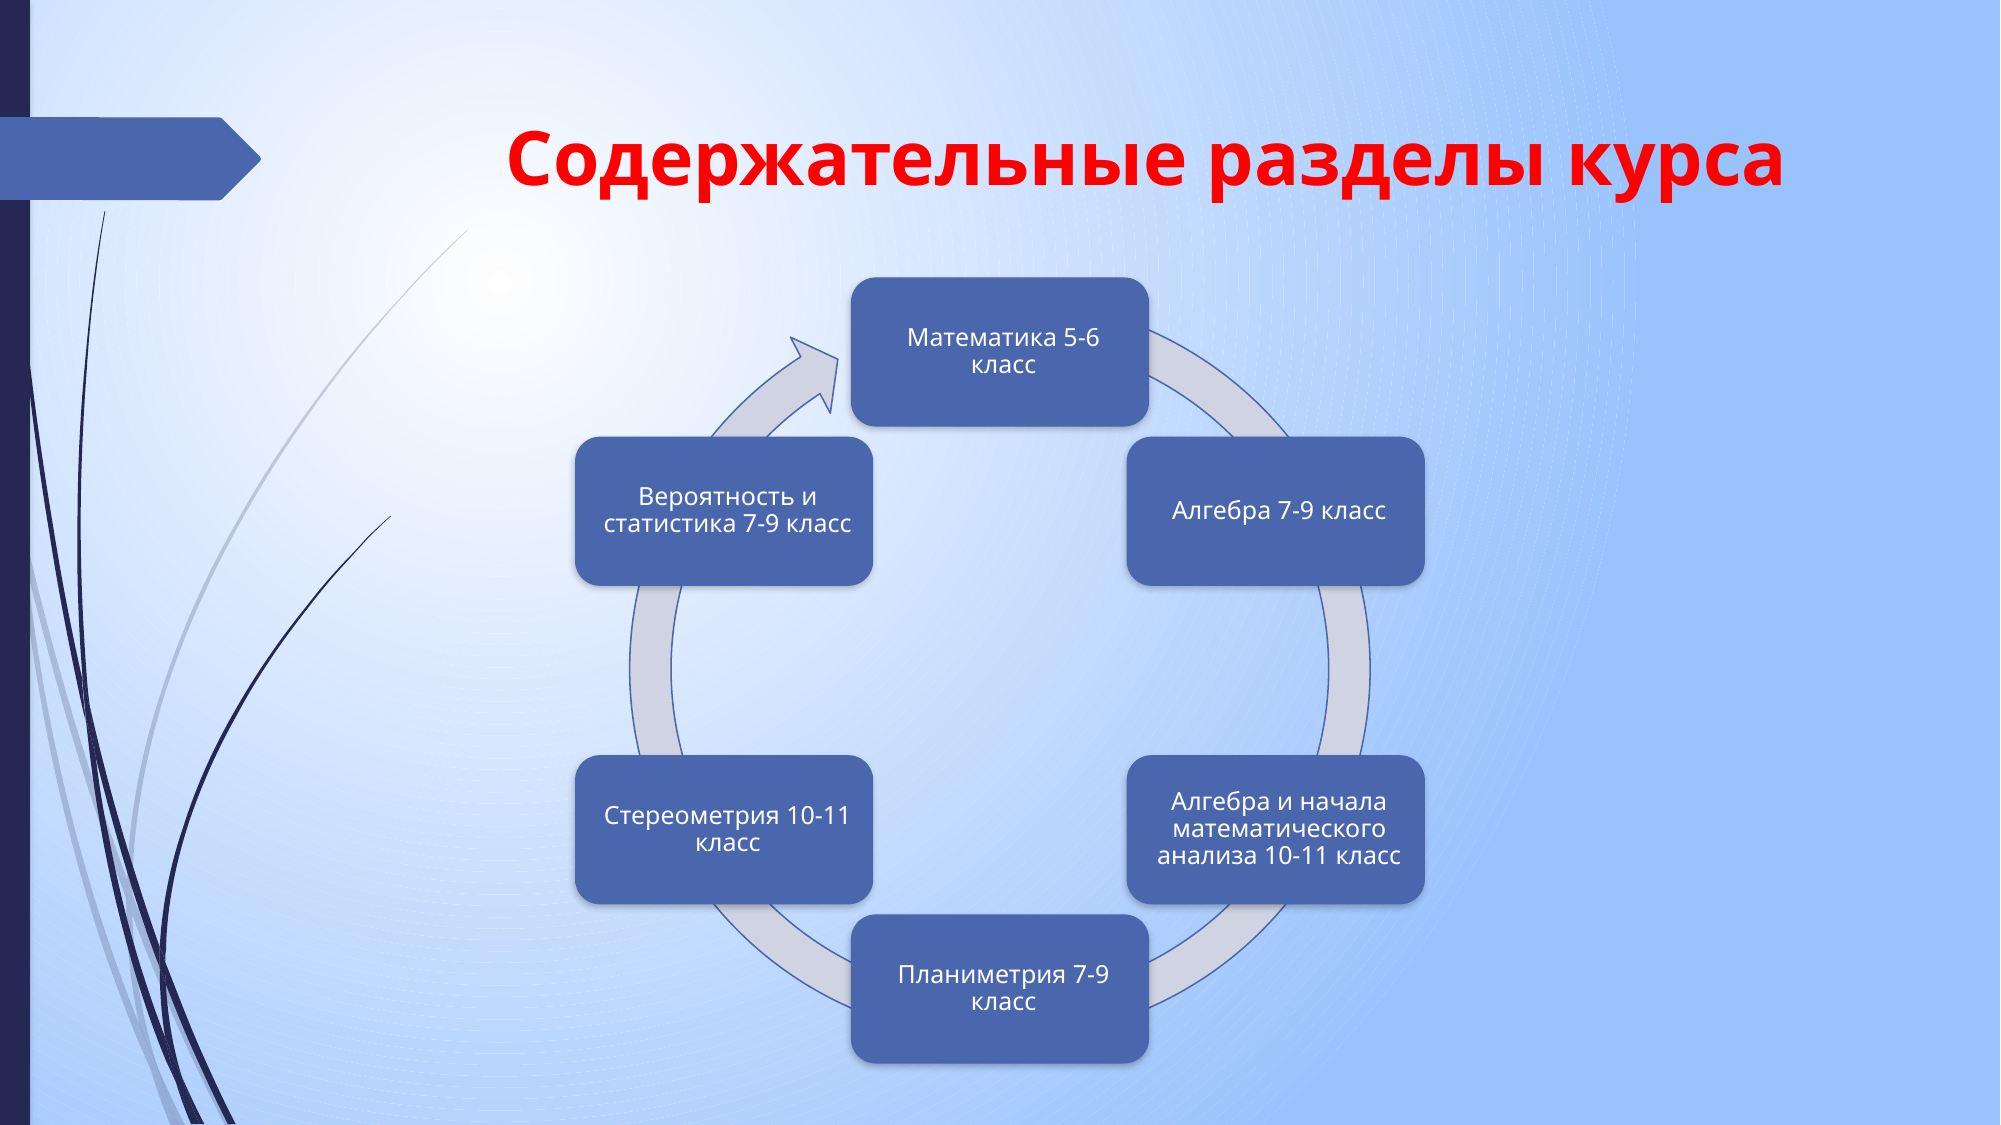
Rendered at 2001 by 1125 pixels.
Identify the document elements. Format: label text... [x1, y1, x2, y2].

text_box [332, 277, 1667, 1064]
title Содержательные разделы курса [425, 102, 1888, 313]
